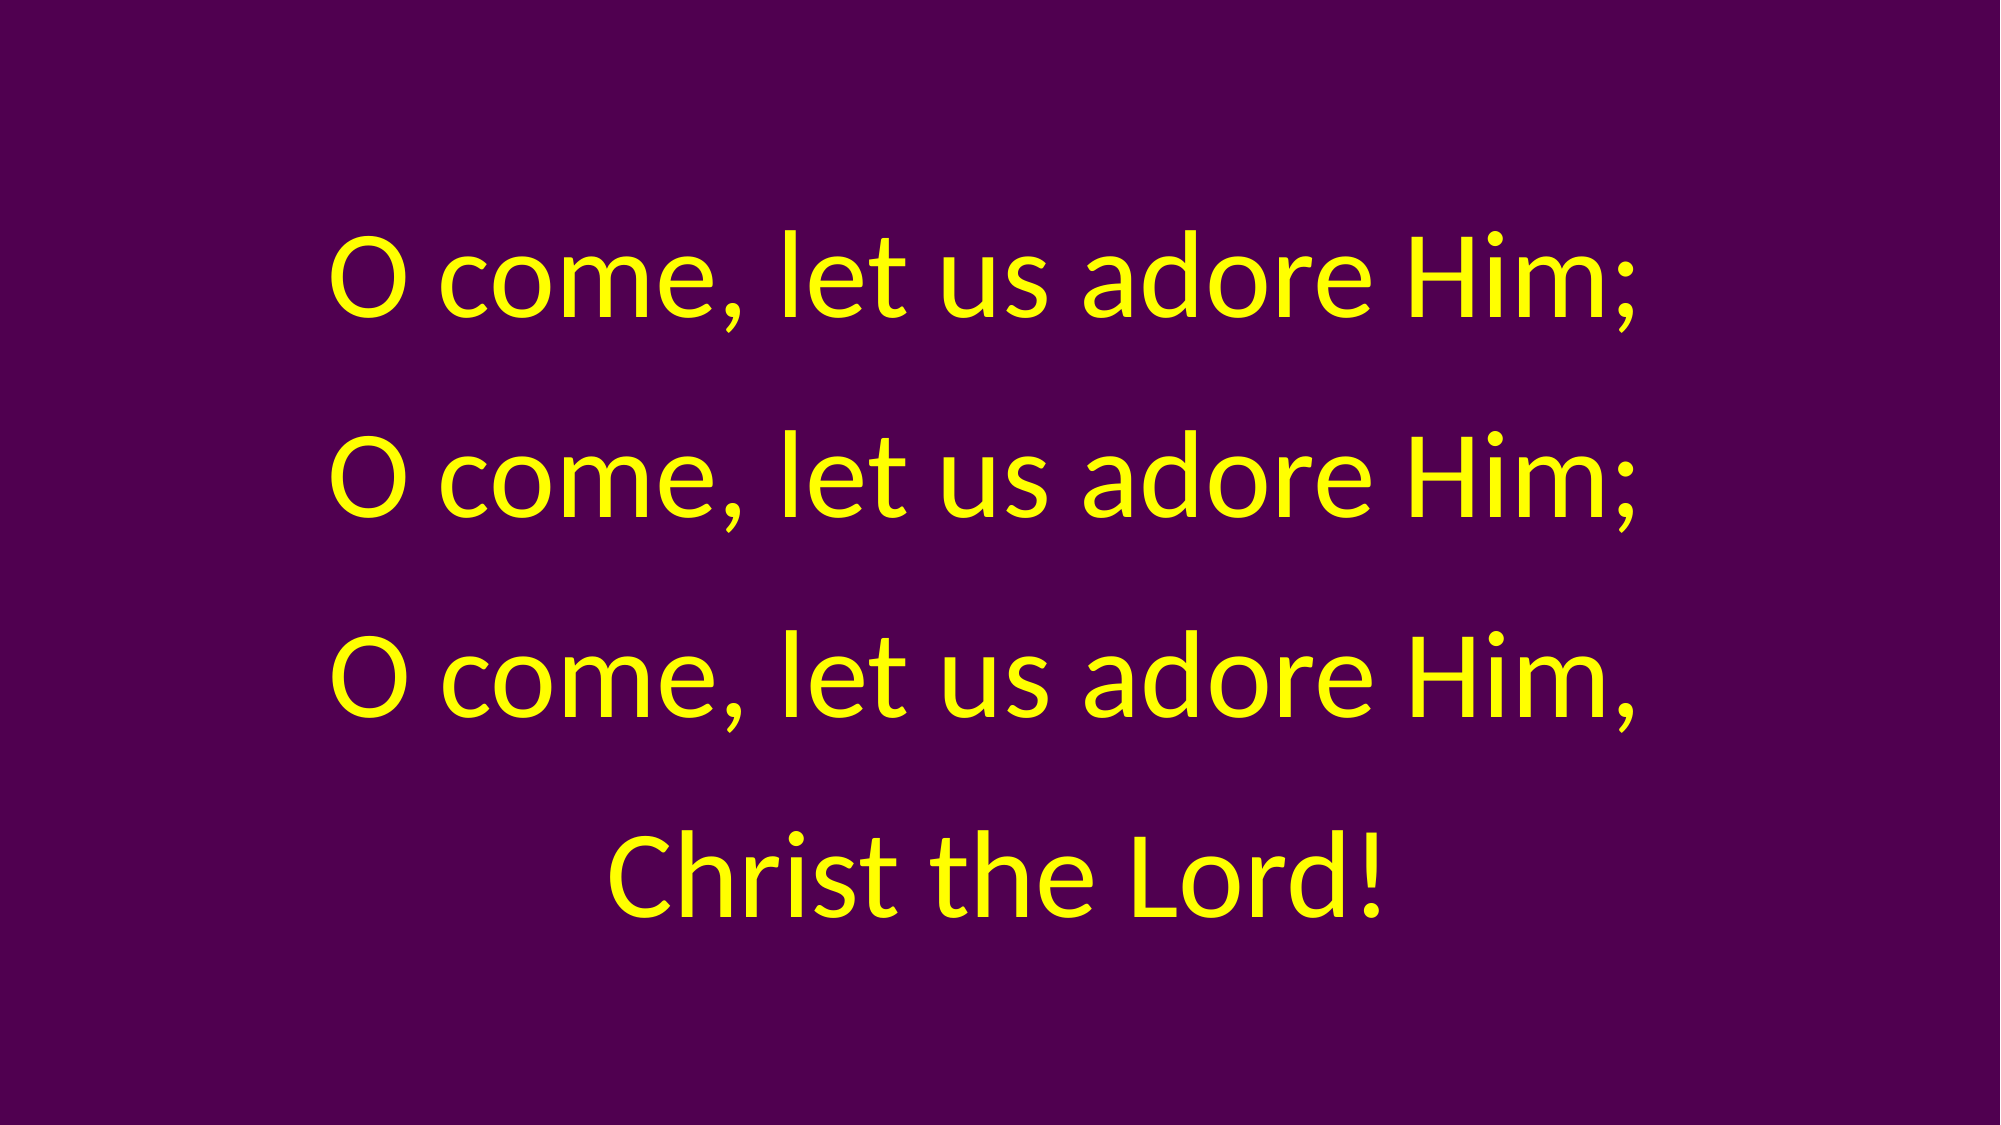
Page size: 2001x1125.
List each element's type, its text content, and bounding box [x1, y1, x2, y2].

text_box O come, let us adore Him; O come, let us adore Him; O come, let us adore Him, Christ the Lord! [0, 185, 2000, 951]
